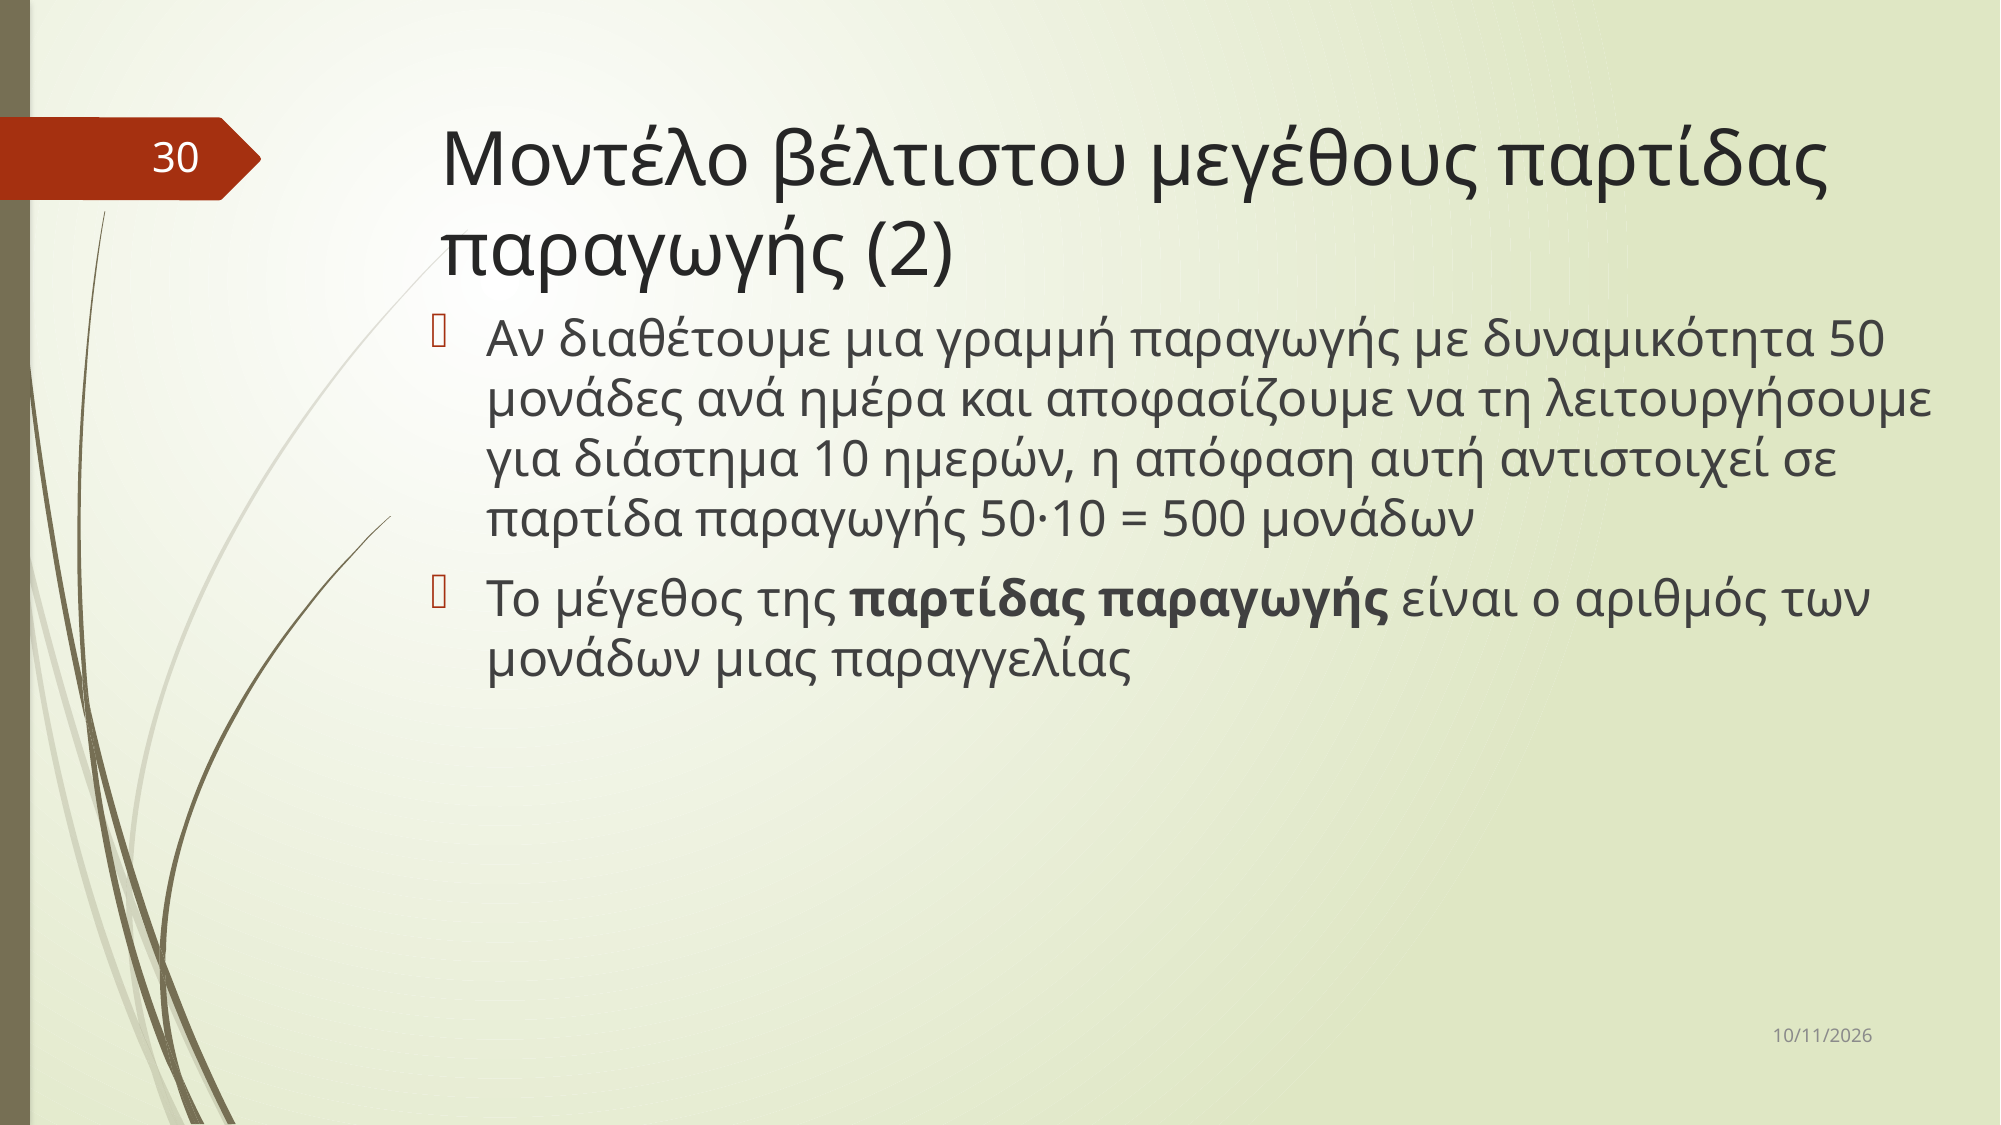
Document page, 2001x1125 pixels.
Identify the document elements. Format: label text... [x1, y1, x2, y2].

list Αν διαθέτουμε μια γραμμή παραγωγής με δυναμικότητα 50 μονάδες ανά ημέρα και αποφασίζουμε να τη λειτουργήσουμε για διάστημα 10 ημερών, η απόφαση αυτή αντιστοιχεί σε παρτίδα παραγωγής 50·10 = 500 μονάδων Το μέγεθος της παρτίδας παραγωγής είναι ο αριθμός των μονάδων μιας παραγγελίας [415, 298, 2000, 1101]
slide_number 30 [87, 129, 216, 190]
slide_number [1699, 1005, 1888, 1067]
title Μοντέλο βέλτιστου μεγέθους παρτίδας παραγωγής (2) [425, 102, 1888, 298]
